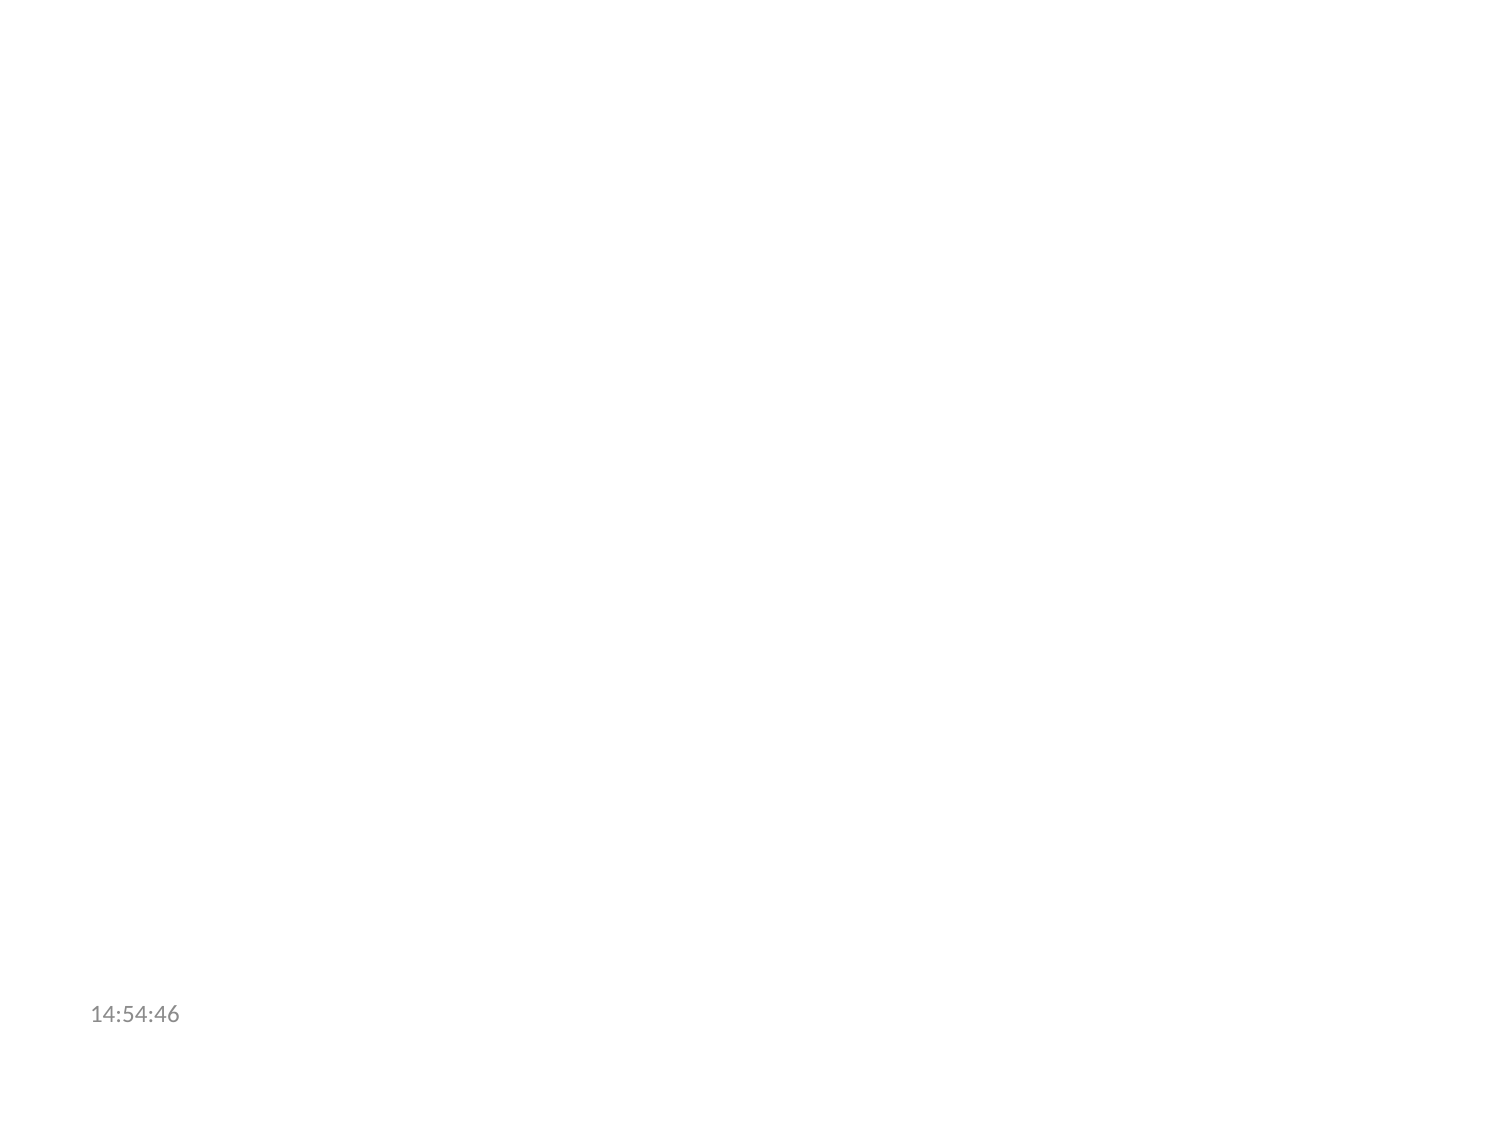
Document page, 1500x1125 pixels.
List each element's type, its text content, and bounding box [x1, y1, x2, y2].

text_box 15:35:09 [75, 982, 425, 1043]
